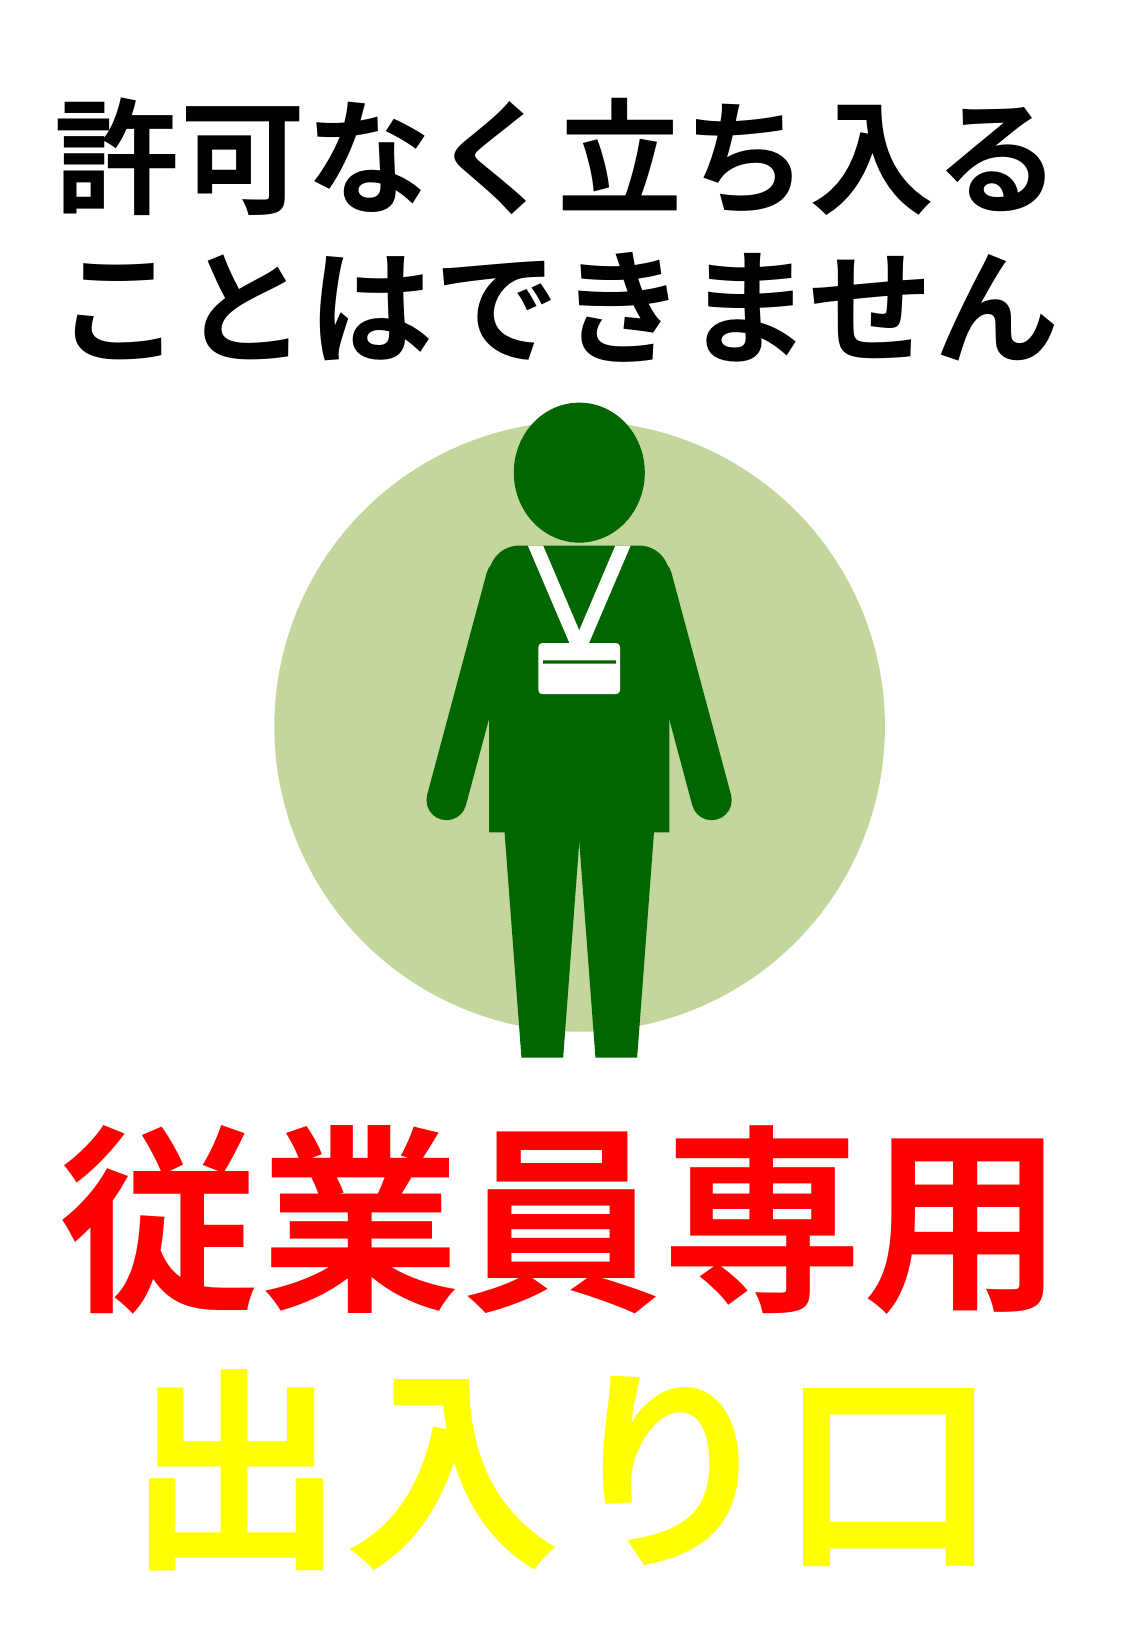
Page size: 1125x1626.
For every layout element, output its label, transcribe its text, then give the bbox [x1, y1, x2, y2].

text_box 許可なく立ち入ることはできません [0, 72, 1125, 388]
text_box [274, 402, 886, 1058]
text_box 従業員専用 出入り口 [0, 1087, 1125, 1603]
